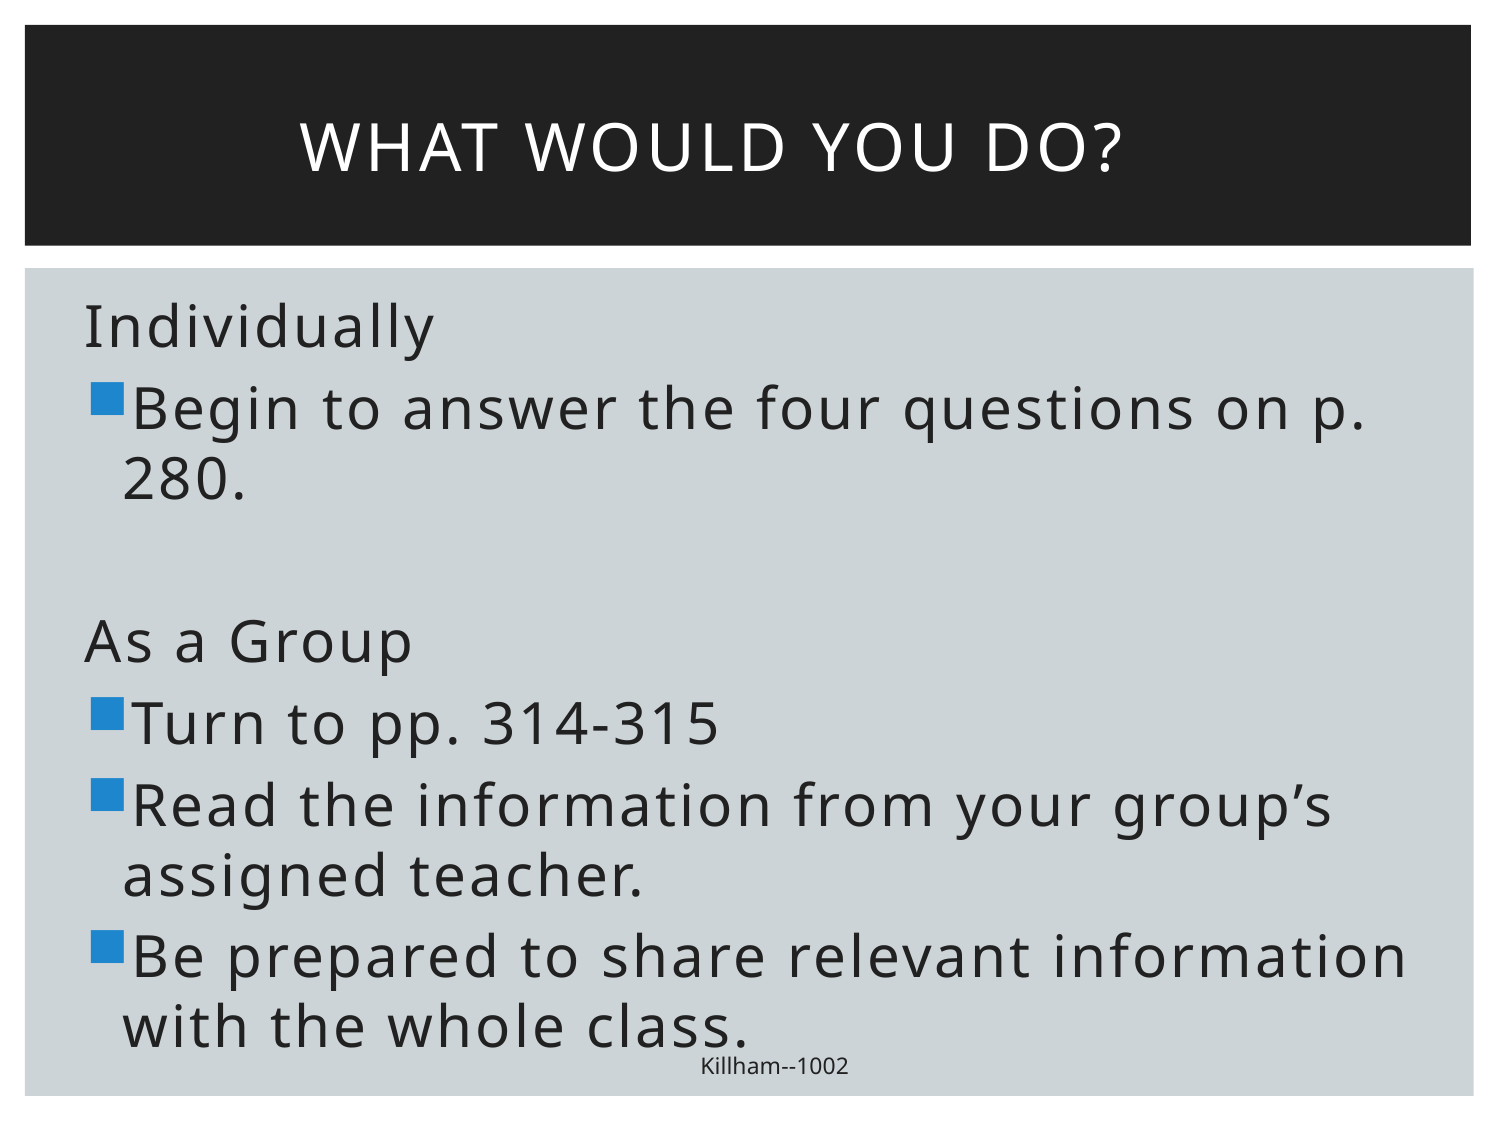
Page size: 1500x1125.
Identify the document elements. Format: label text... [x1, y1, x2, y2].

list Individually Begin to answer the four questions on p. 280. As a Group Turn to pp. 314-315 Read the information from your group’s assigned teacher. Be prepared to share relevant information with the whole class. [62, 281, 1442, 1005]
footer Killham--1002 [500, 1042, 1050, 1088]
title What would you do? [62, 58, 1438, 232]
